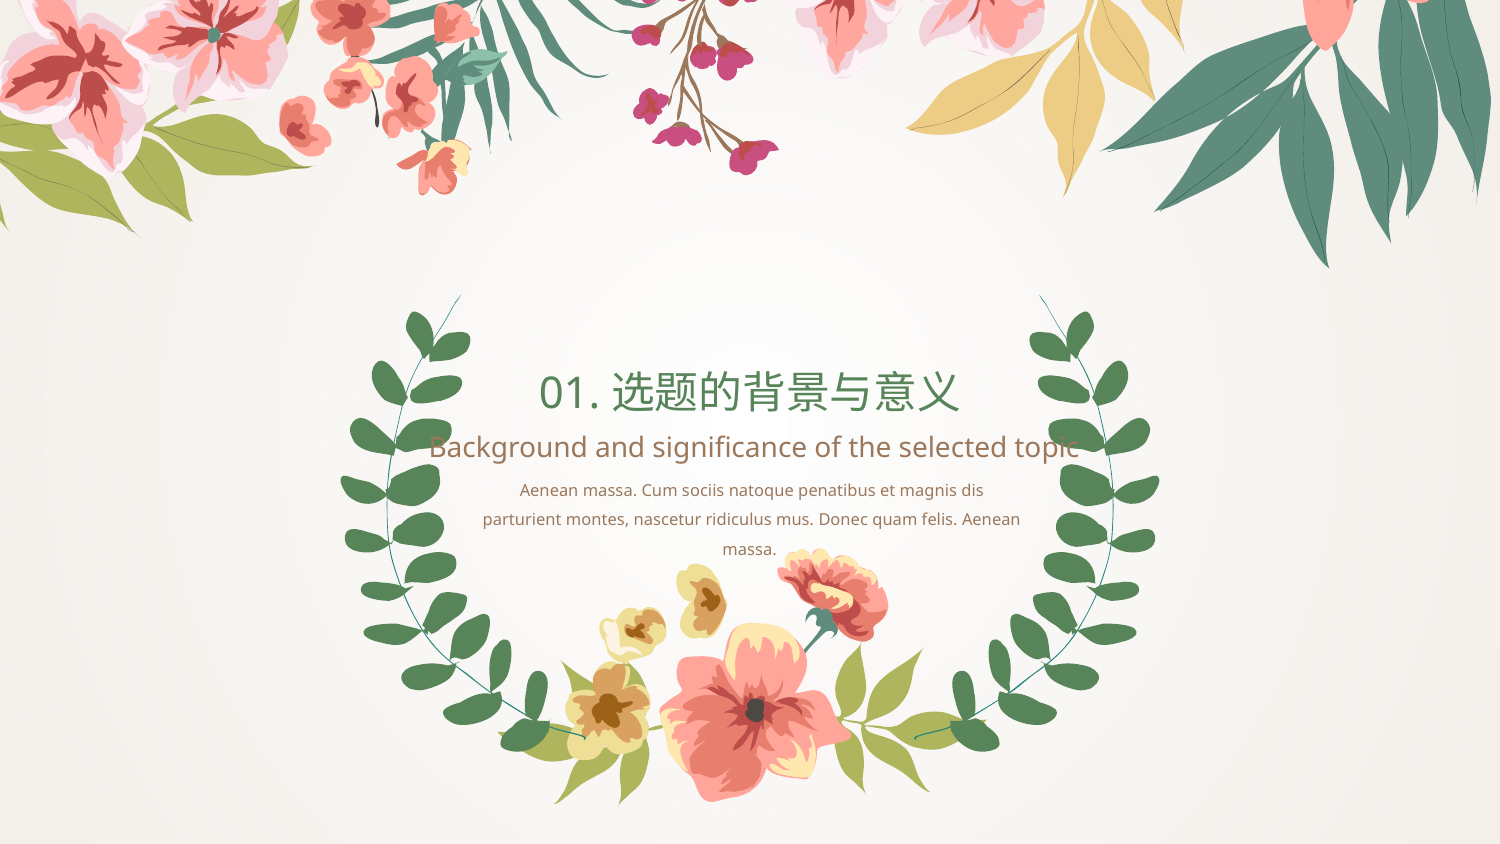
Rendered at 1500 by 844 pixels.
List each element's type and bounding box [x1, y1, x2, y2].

text_box [336, 294, 1164, 809]
